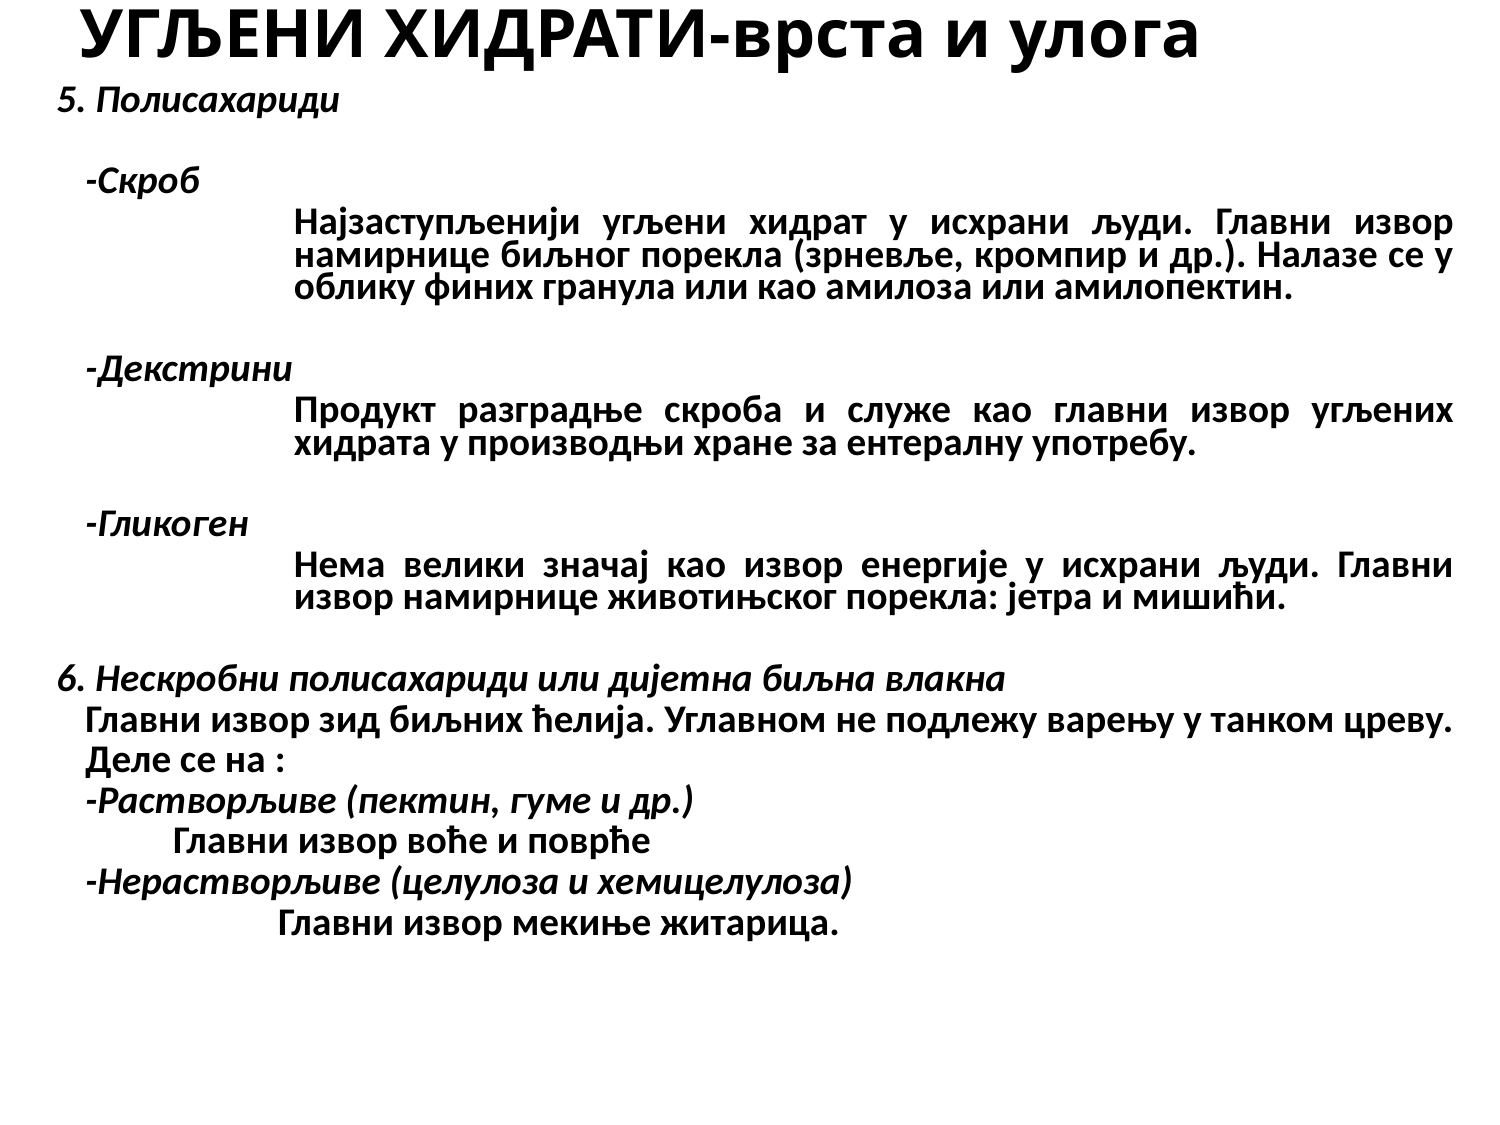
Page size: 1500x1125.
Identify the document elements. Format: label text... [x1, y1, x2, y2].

text_box УГЉЕНИ ХИДРАТИ-врста и улога [64, 0, 1376, 79]
subtitle 5. Полисахариди -Скроб Најзаступљенији угљени хидрат у исхрани људи. Главни извор намирнице биљног порекла (зрневље, кромпир и др.). Налазе се у облику финих гранула или као амилоза или амилопектин. -Декстрини Продукт разградње скроба и служе као главни извор угљених хидрата у производњи хране за ентералну употребу. -Гликоген Нема велики значај као извор енергије у исхрани људи. Главни извор намирнице животињског порекла: јетра и мишићи. 6. Нескробни полисахариди или дијетна биљна влакна Главни извор зид биљних ћелија. Углавном не подлежу варењу у танком цреву. Деле се на : -Растворљиве (пектин, гуме и др.) Главни извор воће и поврће -Нерастворљиве (целулоза и хемицелулоза) Главни извор мекиње житарица. [40, 78, 1471, 988]
